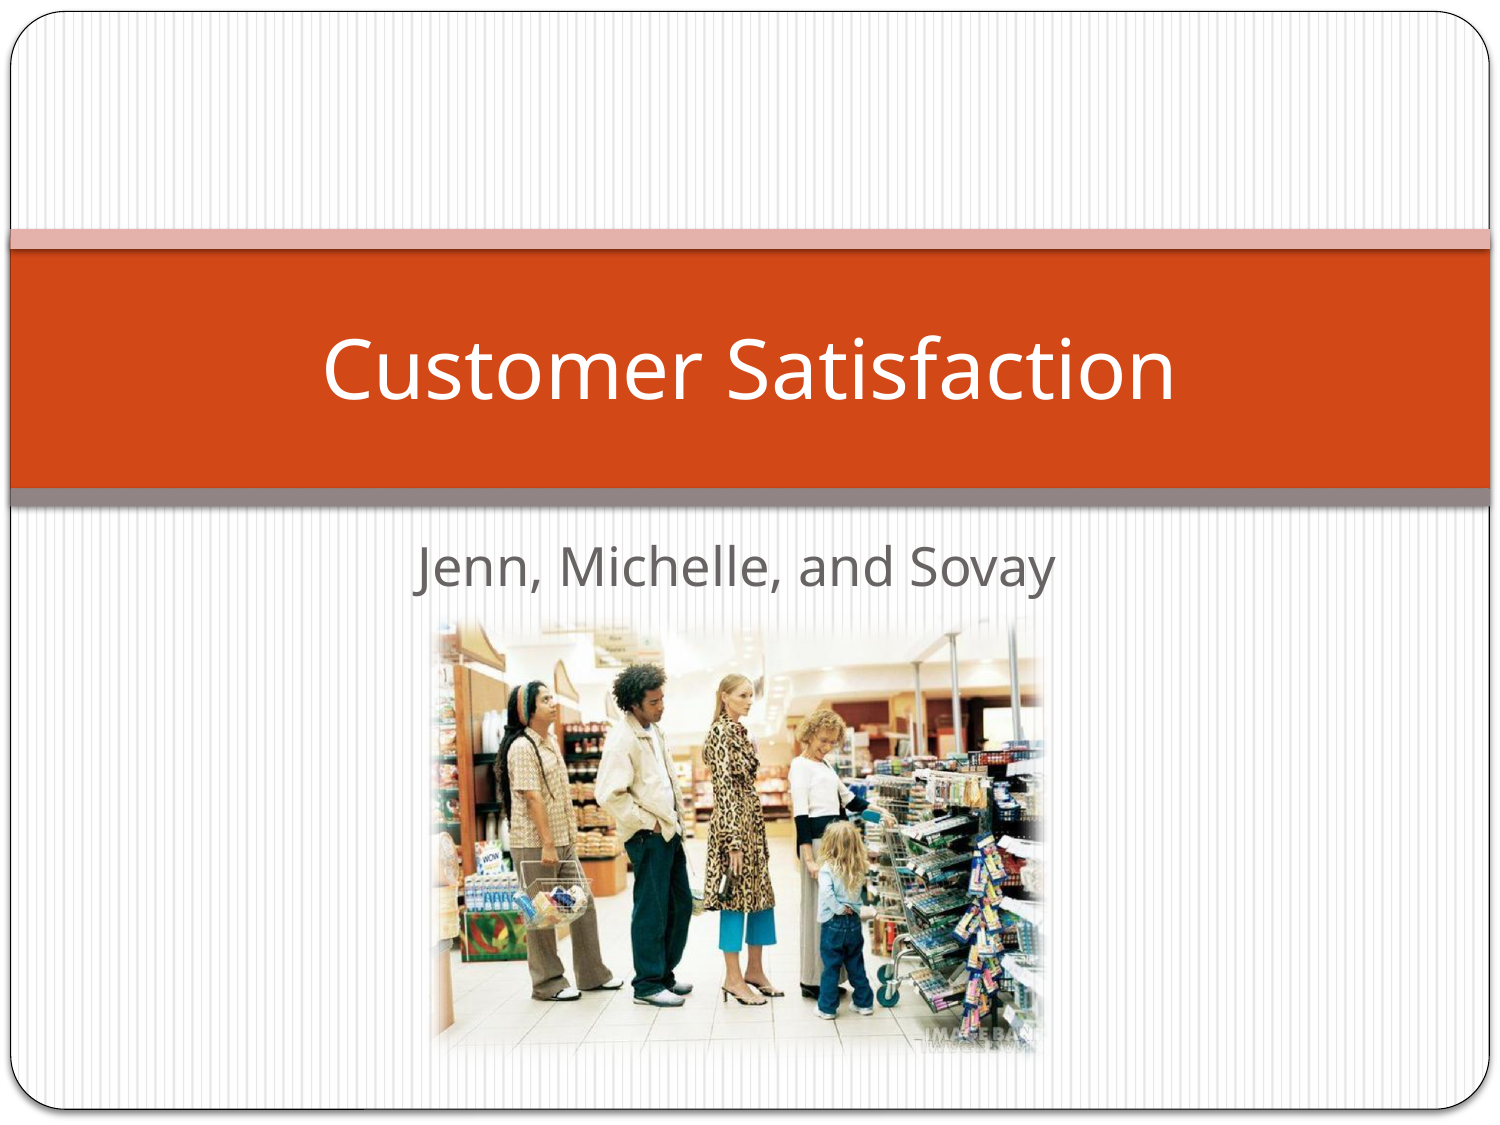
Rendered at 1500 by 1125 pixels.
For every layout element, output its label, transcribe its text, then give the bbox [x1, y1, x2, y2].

title Customer Satisfaction [75, 249, 1425, 492]
picture [424, 612, 1051, 1066]
subtitle Jenn, Michelle, and Sovay [212, 525, 1263, 788]
